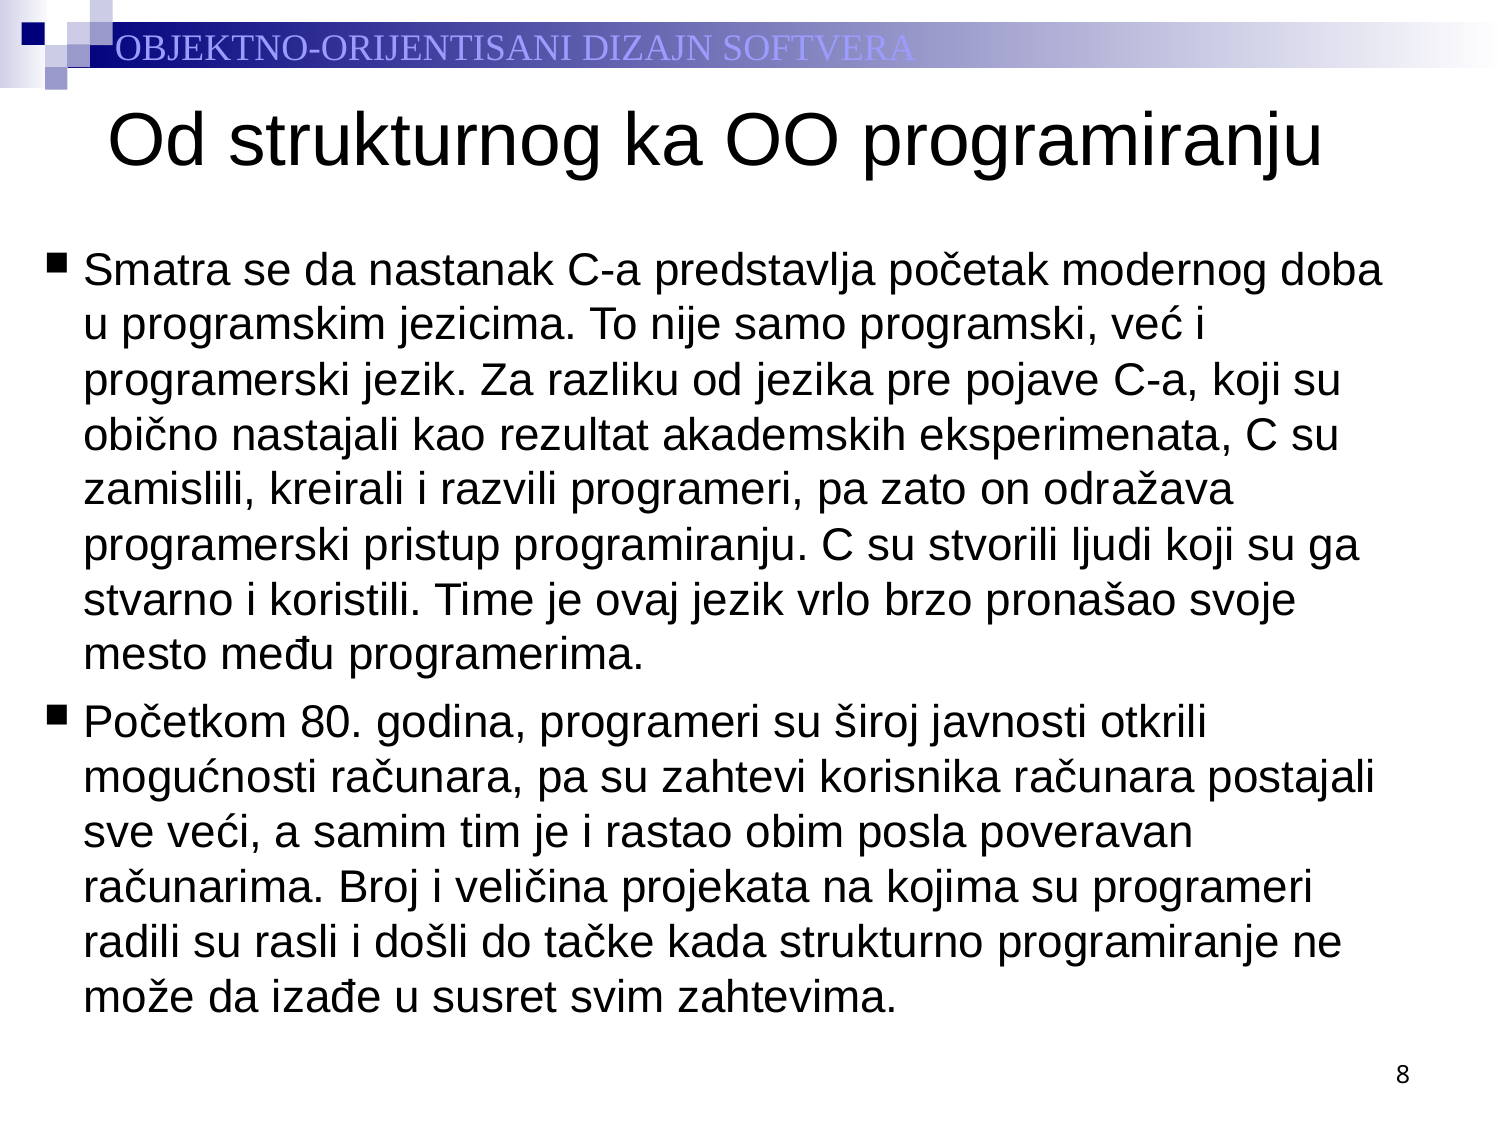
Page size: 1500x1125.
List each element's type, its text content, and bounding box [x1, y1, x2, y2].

slide_number 8 [1074, 1024, 1426, 1101]
title Od strukturnog ka OO programiranju [92, 75, 1459, 197]
text_box Smatra se da nastanak C-a predstavlja početak modernog doba u programskim jezicima. To nije samo programski, već i programerski jezik. Za razliku od jezika pre pojave C-a, koji su obično nastajali kao rezultat akademskih eksperimenata, C su zamislili, kreirali i razvili programeri, pa zato on odražava programerski pristup programiranju. C su stvorili ljudi koji su ga stvarno i koristili. Time je ovaj jezik vrlo brzo pronašao svoje mesto među programerima. Početkom 80. godina, programeri su široj javnosti otkrili mogućnosti računara, pa su zahtevi korisnika računara postajali sve veći, a samim tim je i rastao obim posla poveravan računarima. Broj i veličina projekata na kojima su programeri radili su rasli i došli do tačke kada strukturno programiranje ne može da izađe u susret svim zahtevima. [29, 231, 1430, 1047]
